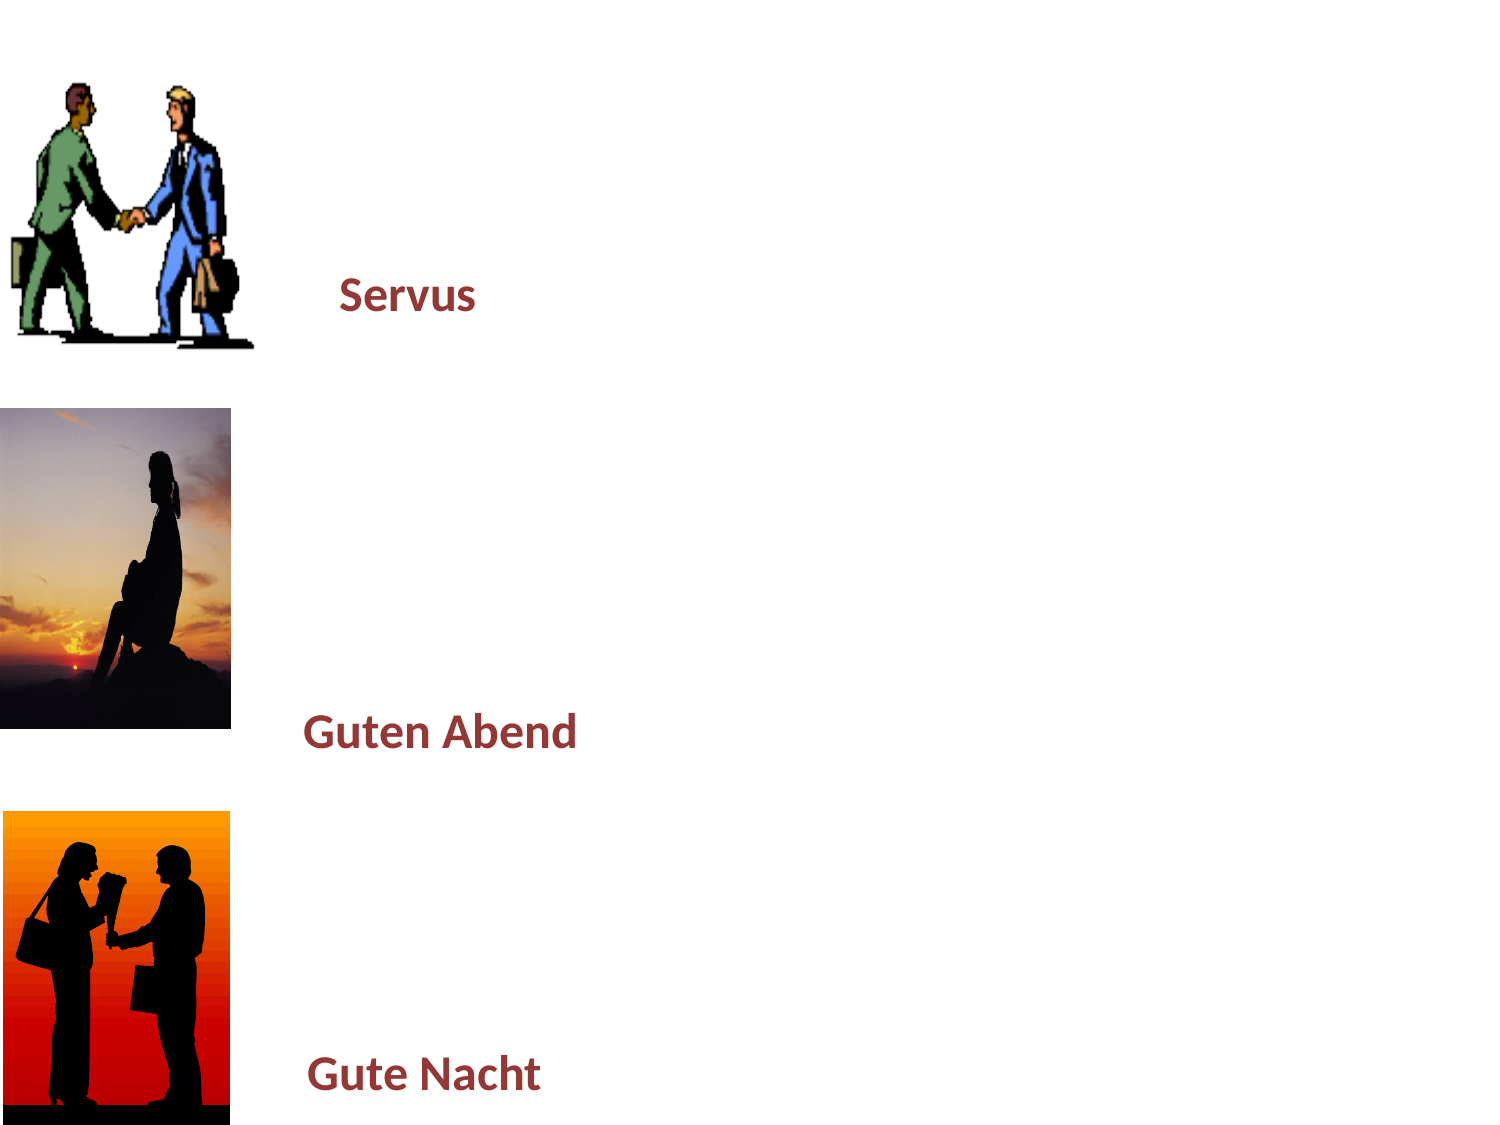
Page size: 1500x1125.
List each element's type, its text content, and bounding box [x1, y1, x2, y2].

picture [2, 810, 231, 1125]
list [3, 77, 260, 353]
picture [0, 408, 231, 729]
text_box Servus [324, 253, 722, 329]
text_box Gute Nacht [248, 1033, 638, 1109]
text_box Guten Abend [289, 690, 722, 766]
